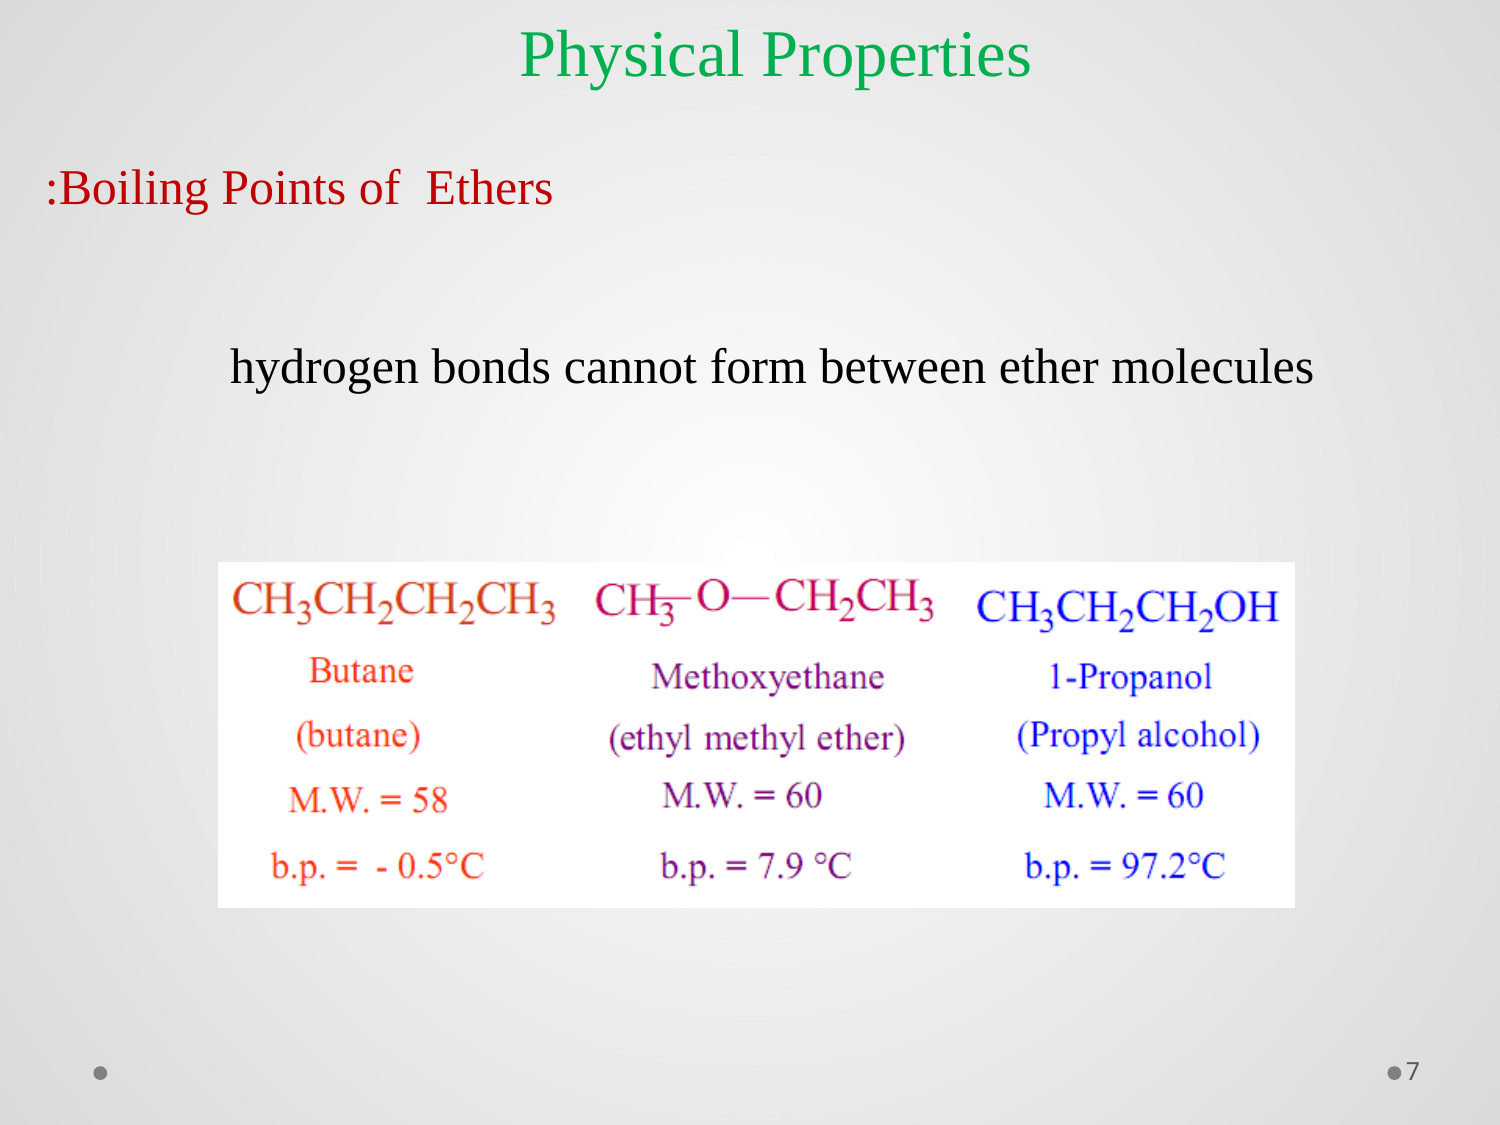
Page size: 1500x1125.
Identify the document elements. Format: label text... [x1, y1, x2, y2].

slide_number 7 [1401, 1042, 1494, 1103]
text_box hydrogen bonds cannot form between ether molecules [136, 326, 1330, 401]
text_box Physical Properties [504, 2, 1048, 98]
text_box Boiling Points of Ethers: [29, 146, 569, 222]
picture [218, 562, 1296, 909]
